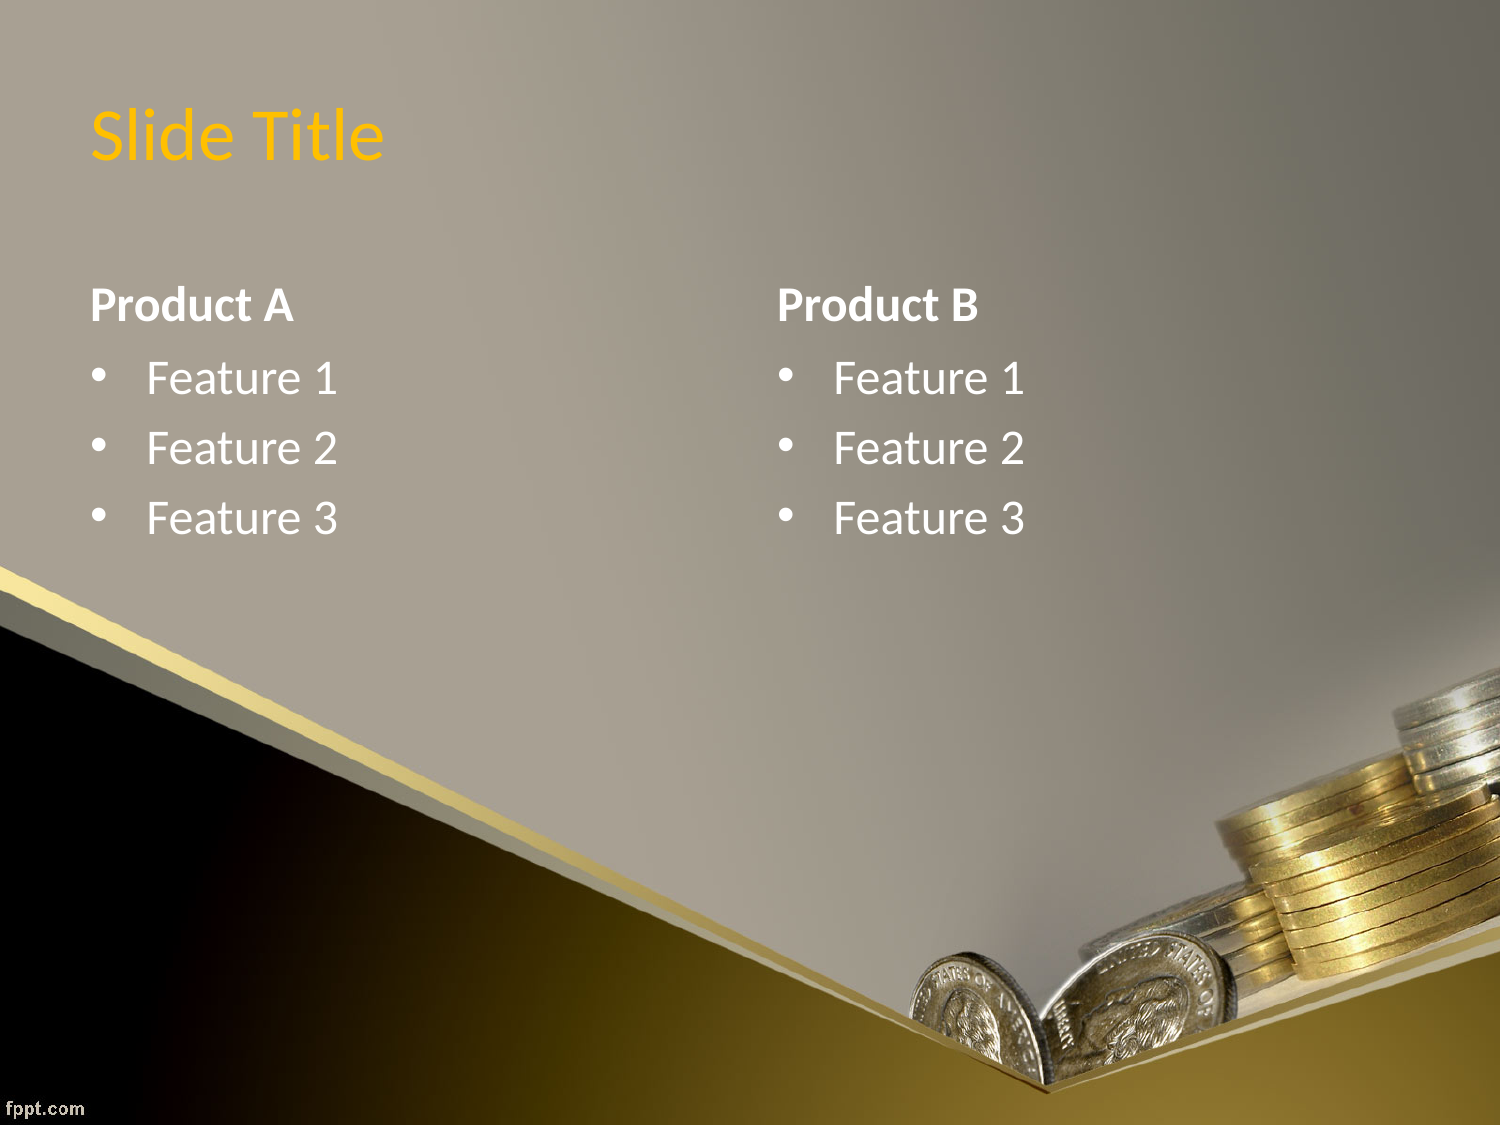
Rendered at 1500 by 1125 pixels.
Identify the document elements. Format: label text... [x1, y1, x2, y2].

list Feature 1 Feature 2 Feature 3 [75, 337, 738, 860]
title Slide Title [75, 36, 1425, 224]
list Feature 1 Feature 2 Feature 3 [761, 337, 1425, 860]
list Product B [761, 233, 1425, 337]
list Product A [75, 233, 738, 337]
picture [0, 0, 1500, 1125]
